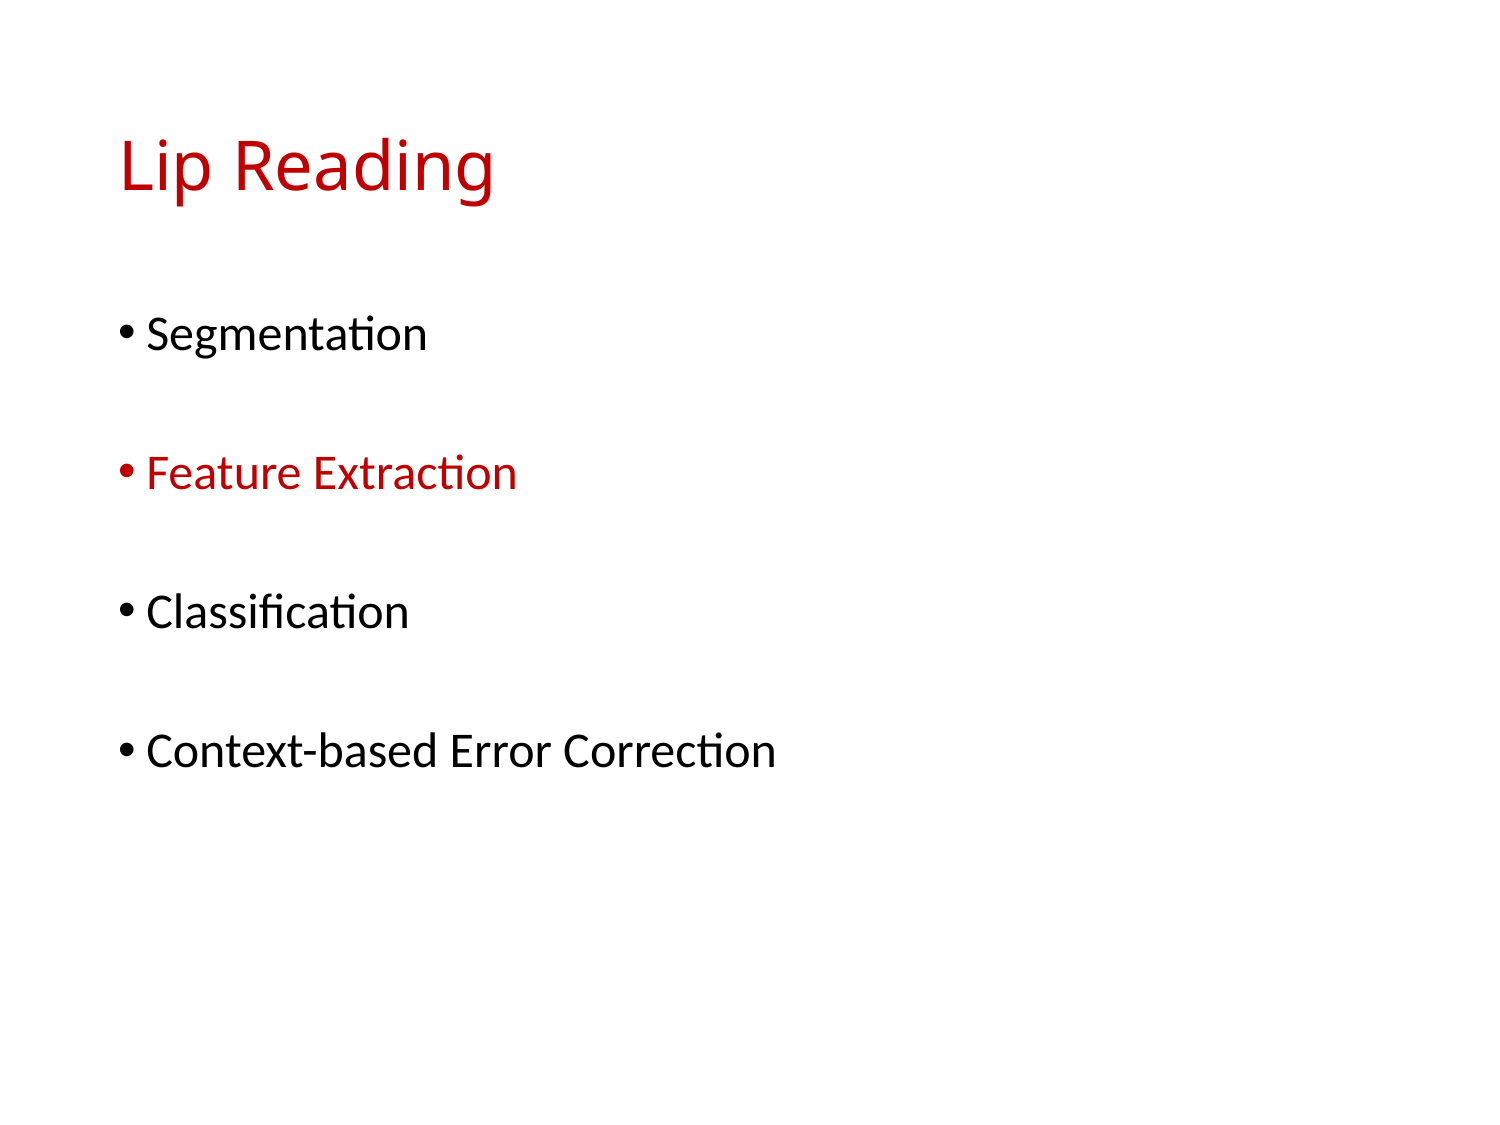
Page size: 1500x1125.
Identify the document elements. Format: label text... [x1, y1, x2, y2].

title Lip Reading [103, 59, 1397, 278]
list Segmentation Feature Extraction Classification Context-based Error Correction [103, 299, 1397, 1014]
